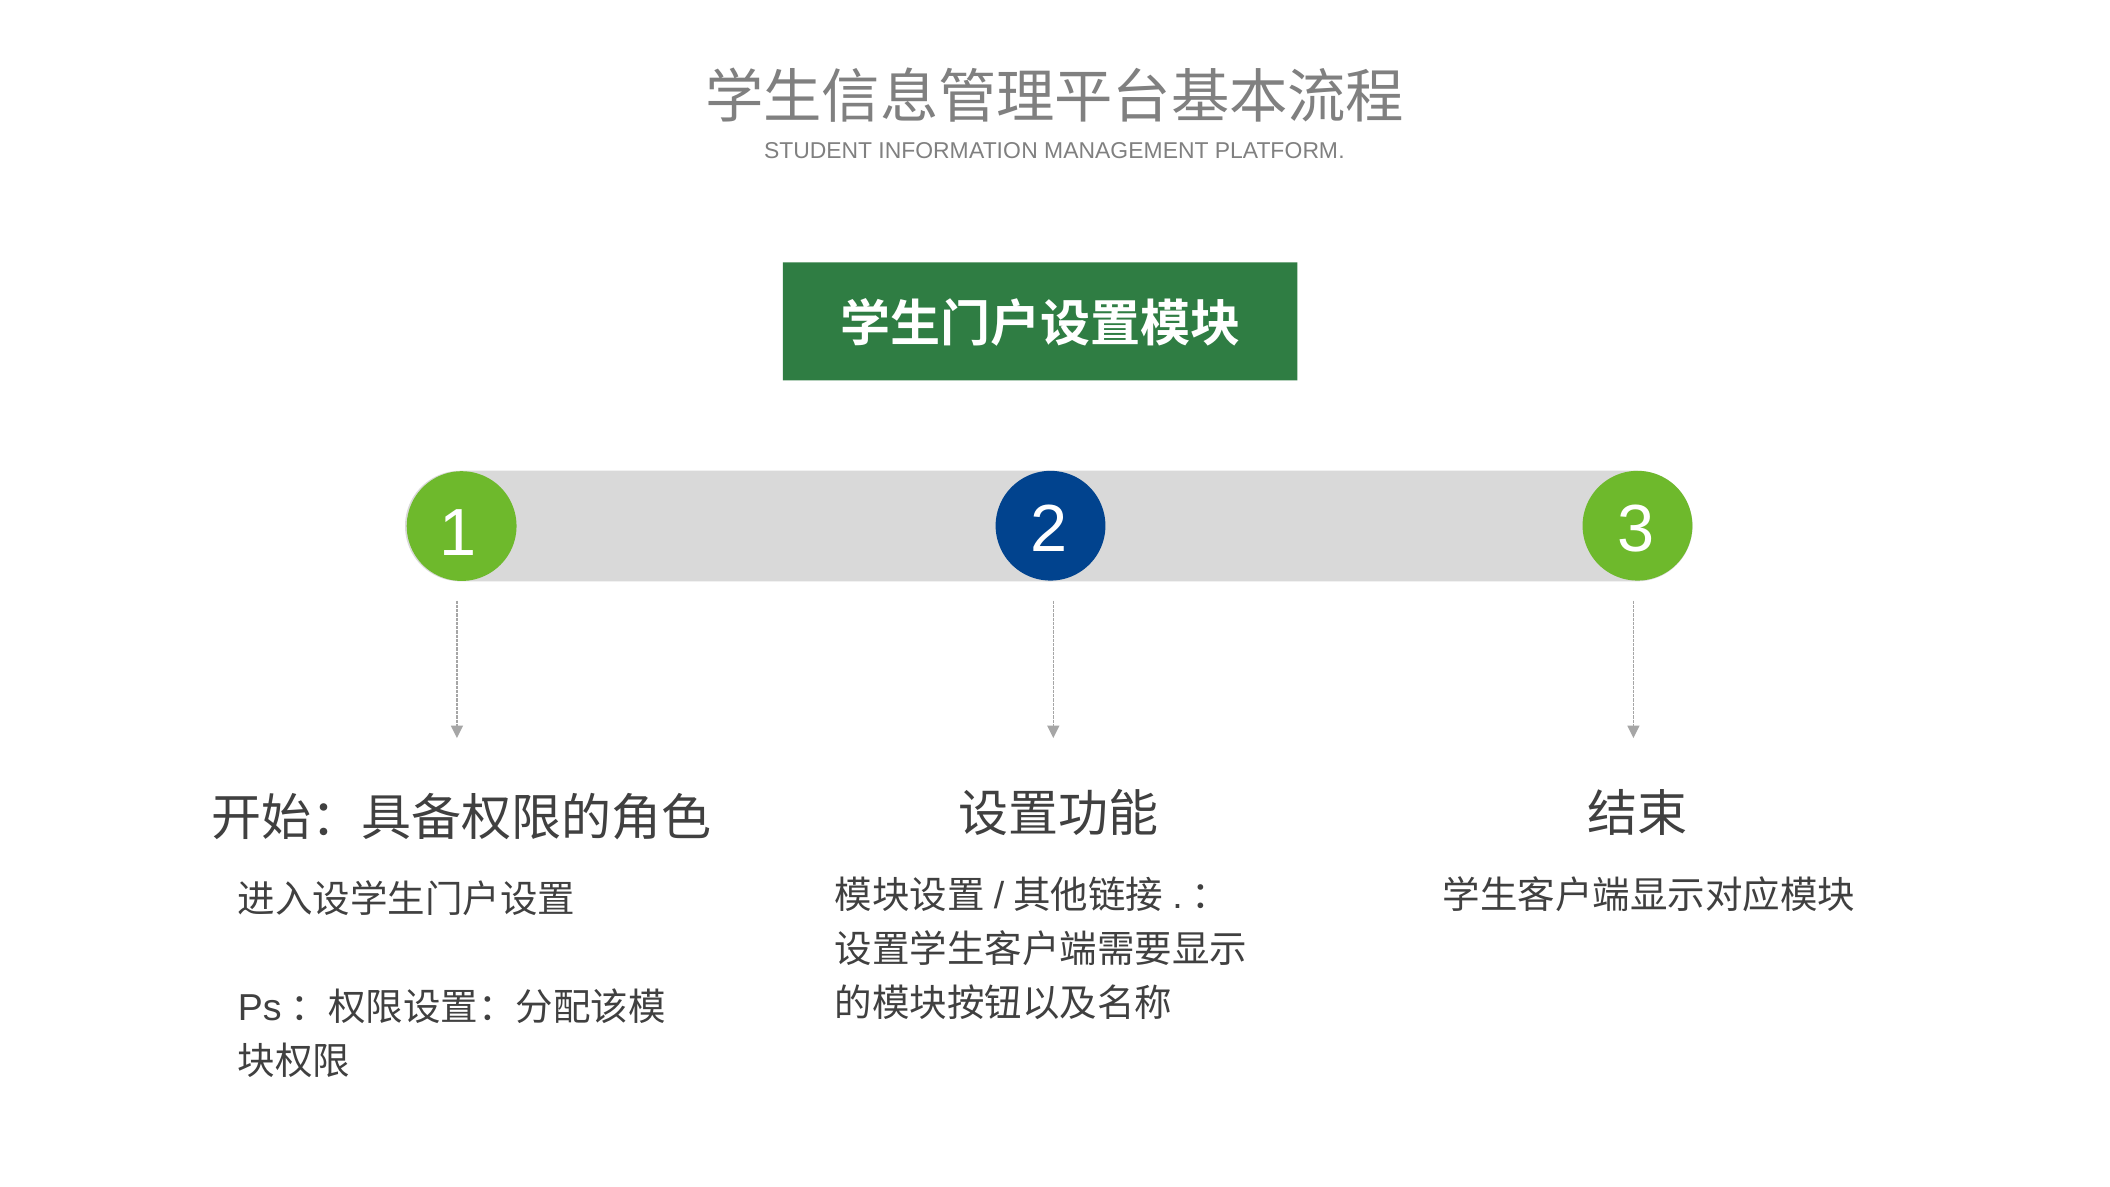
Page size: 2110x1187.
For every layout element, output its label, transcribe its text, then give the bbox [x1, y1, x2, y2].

text_box 学生客户端显示对应模块 [1427, 854, 1906, 924]
text_box 结束 [1572, 761, 1703, 849]
text_box 学生信息管理平台基本流程 [700, 58, 1409, 129]
text_box 进入设学生门户设置 Ps：权限设置：分配该模块权限 [223, 858, 701, 1090]
text_box 模块设置/其他链接.： 设置学生客户端需要显示的模块按钮以及名称 [820, 854, 1298, 1032]
text_box STUDENT INFORMATION MANAGEMENT PLATFORM. [761, 135, 1348, 163]
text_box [404, 470, 1693, 582]
text_box 开始：具备权限的角色 [196, 766, 727, 853]
text_box 设置功能 [943, 761, 1174, 849]
text_box 学生门户设置模块 [781, 261, 1299, 382]
